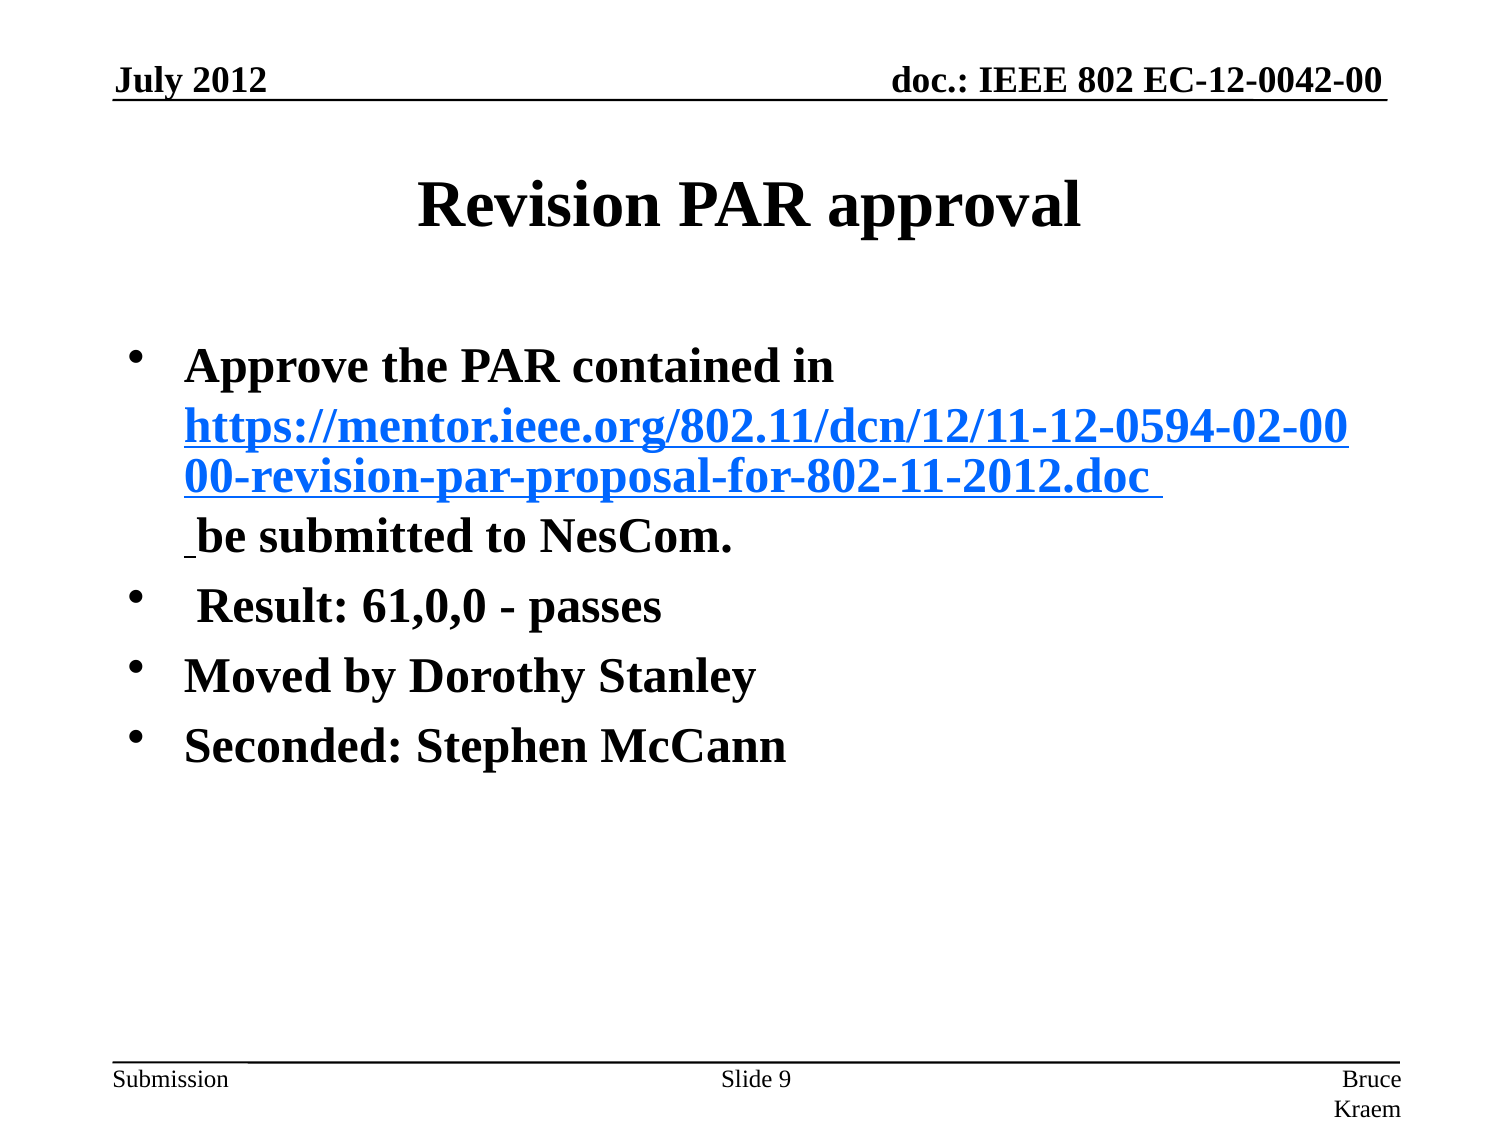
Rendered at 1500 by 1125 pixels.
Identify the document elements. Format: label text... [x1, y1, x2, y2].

footer Bruce Kraemer, Marvell [1324, 1061, 1402, 1093]
title Revision PAR approval [112, 112, 1388, 288]
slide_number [114, 54, 374, 101]
slide_number Slide 9 [712, 1061, 800, 1093]
list Approve the PAR contained in https://mentor.ieee.org/802.11/dcn/12/11-12-0594-02-0000-revision-par-proposal-for-802-11-2012.doc be submitted to NesCom. Result: 61,0,0 - passes Moved by Dorothy Stanley Seconded: Stephen McCann [112, 324, 1388, 1000]
